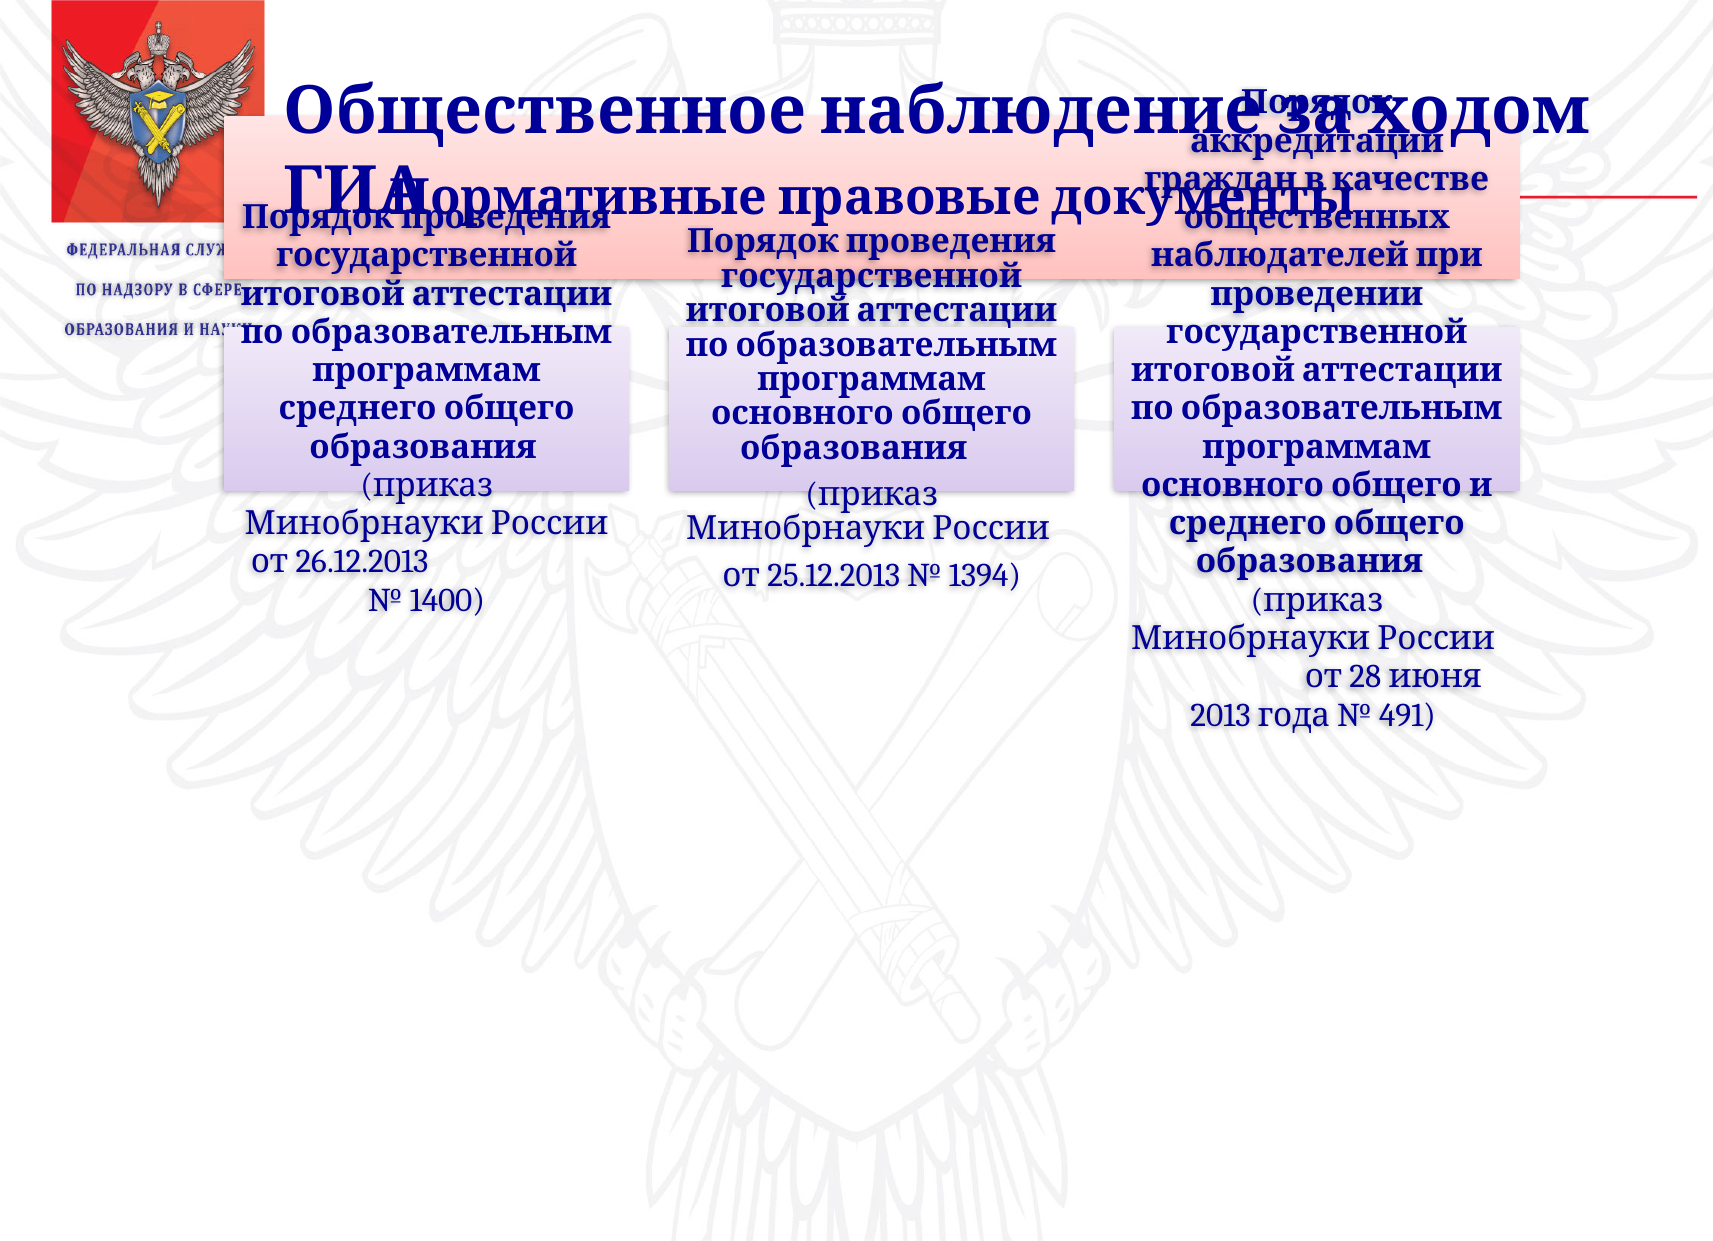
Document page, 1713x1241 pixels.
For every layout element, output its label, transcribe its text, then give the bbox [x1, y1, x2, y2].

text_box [62, 116, 1682, 1124]
text_box Общественное наблюдение за ходом ГИА [264, 57, 1682, 116]
picture [0, 0, 1713, 1241]
